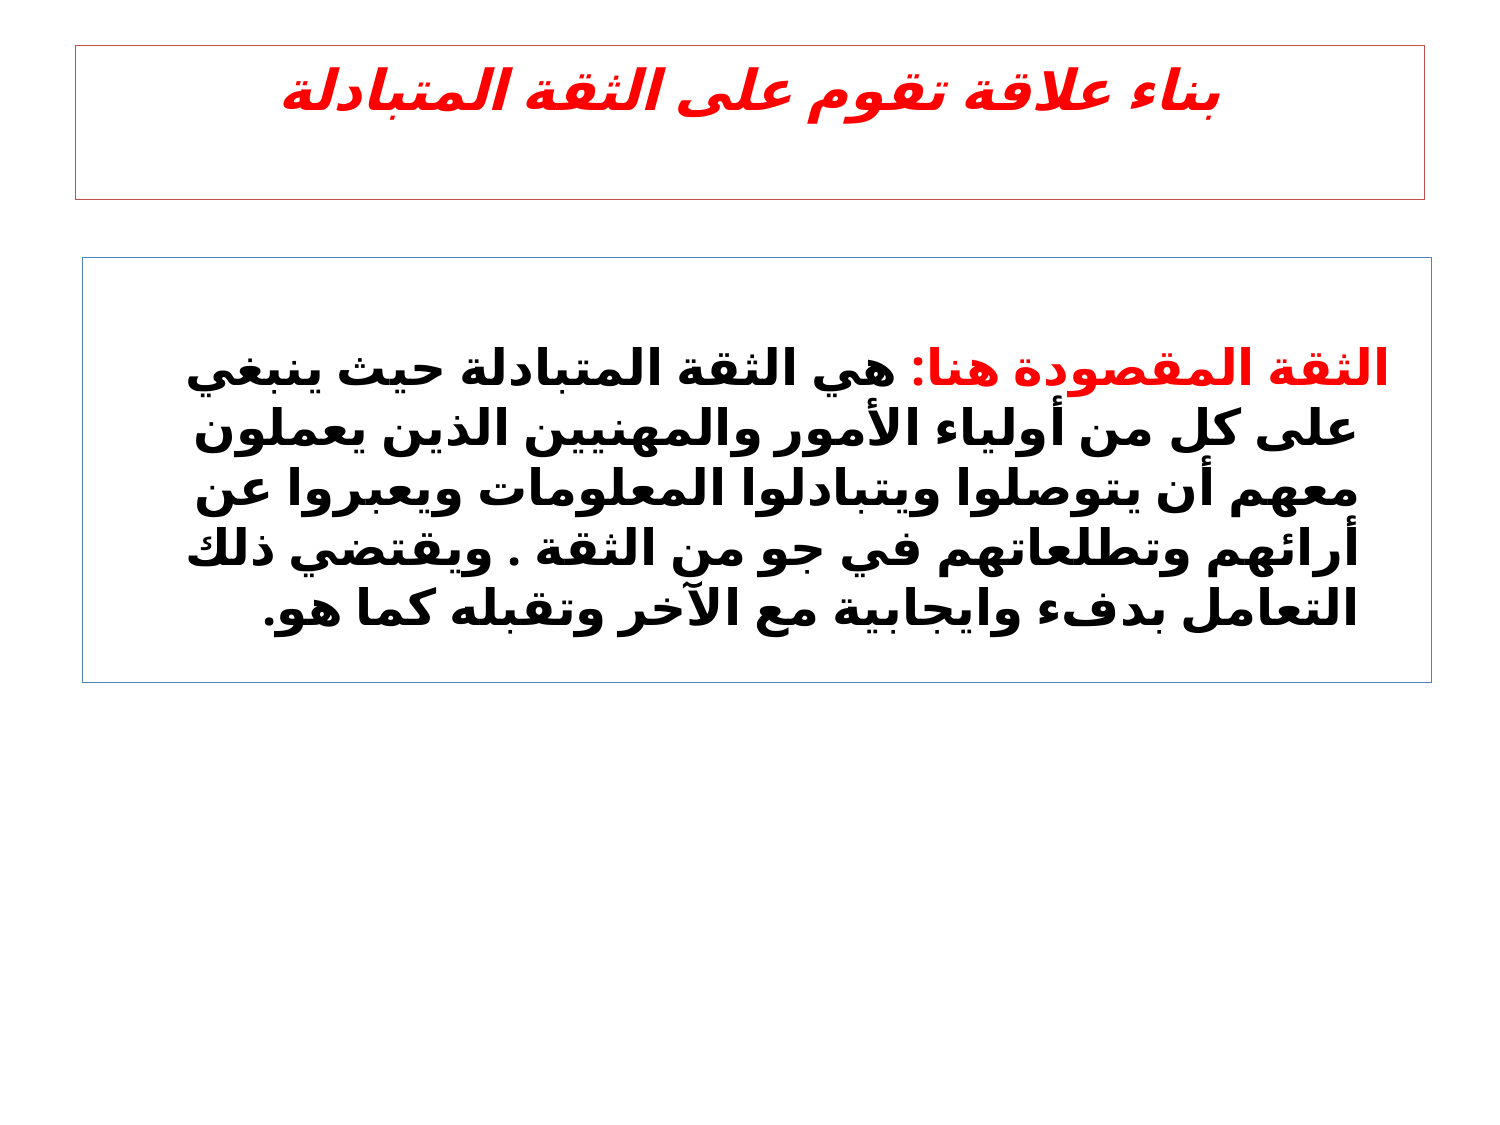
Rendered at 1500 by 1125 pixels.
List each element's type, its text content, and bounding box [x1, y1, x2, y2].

list الثقة المقصودة هنا: هي الثقة المتبادلة حيث ينبغي على كل من أولياء الأمور والمهنيين الذين يعملون معهم أن يتوصلوا ويتبادلوا المعلومات ويعبروا عن أرائهم وتطلعاتهم في جو من الثقة . ويقتضي ذلك التعامل بدفء وايجابية مع الآخر وتقبله كما هو. [82, 257, 1432, 683]
title بناء علاقة تقوم على الثقة المتبادلة [75, 45, 1425, 200]
